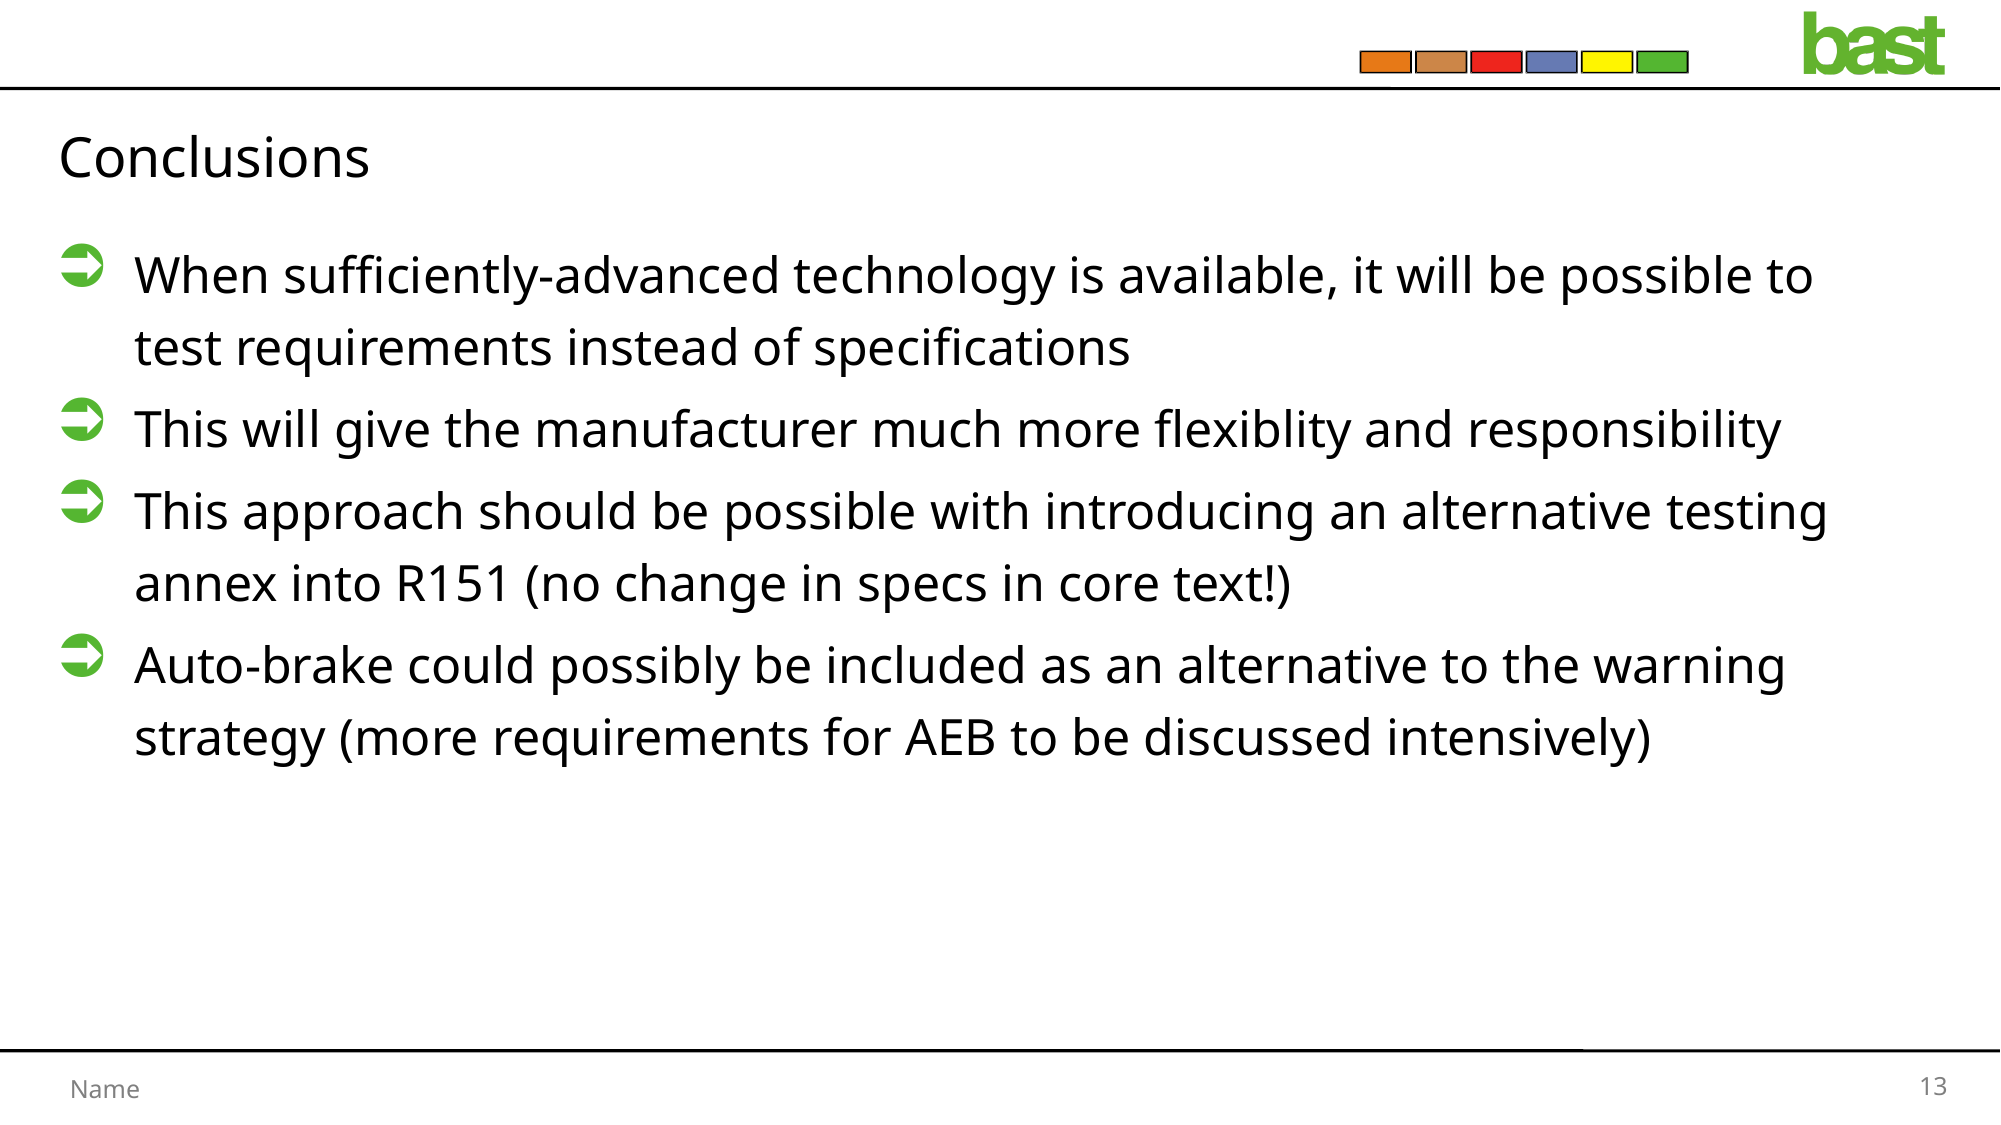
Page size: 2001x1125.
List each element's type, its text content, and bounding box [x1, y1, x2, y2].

title Conclusions [58, 101, 1622, 224]
list When sufficiently-advanced technology is available, it will be possible to test requirements instead of specifications This will give the manufacturer much more flexiblity and responsibility This approach should be possible with introducing an alternative testing annex into R151 (no change in specs in core text!) Auto-brake could possibly be included as an alternative to the warning strategy (more requirements for AEB to be discussed intensively) [55, 224, 1901, 1012]
picture [1803, 11, 1945, 75]
